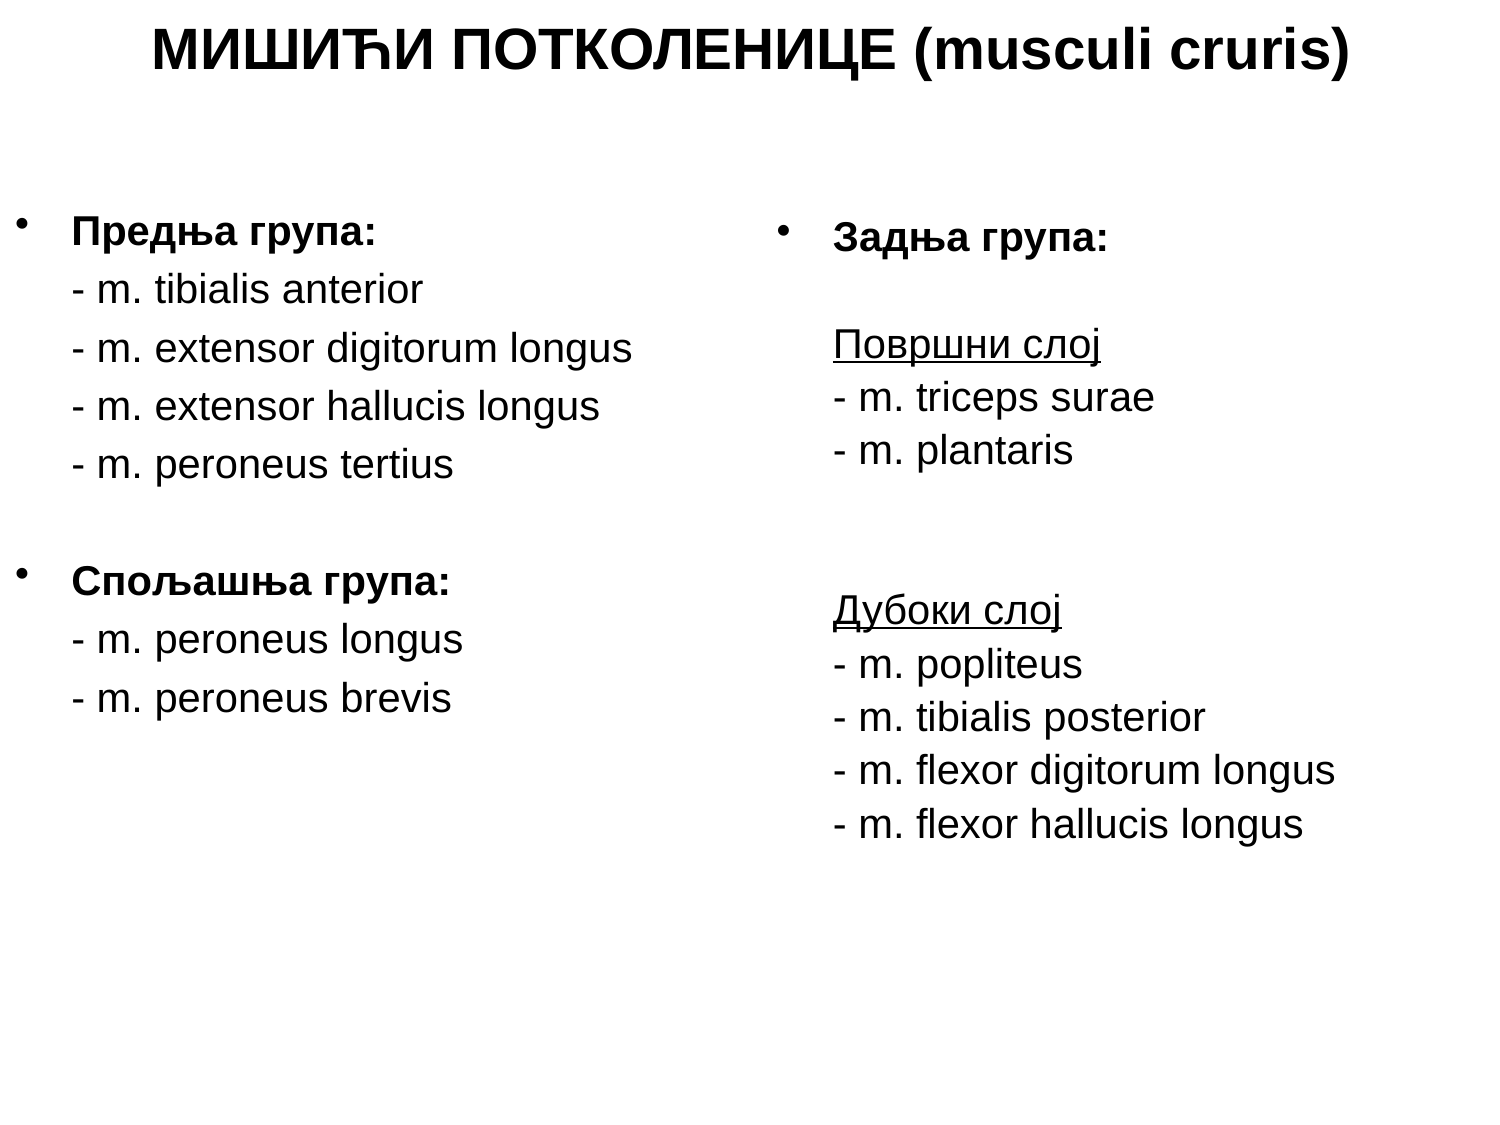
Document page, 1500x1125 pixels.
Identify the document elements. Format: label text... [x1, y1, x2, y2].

list Предња група: - m. tibialis anterior - m. extensor digitorum longus - m. extensor hallucis longus - m. peroneus tertius Спољашња група: - m. peroneus longus - m. peroneus brevis [0, 196, 762, 1036]
title МИШИЋИ ПОТКОЛЕНИЦЕ (musculi cruris) [76, 0, 1428, 93]
list Задња група: Површни слој - m. triceps surae - m. plantaris Дубоки слој - m. popliteus - m. tibialis posterior - m. flexor digitorum longus - m. flexor hallucis longus [761, 207, 1425, 1024]
